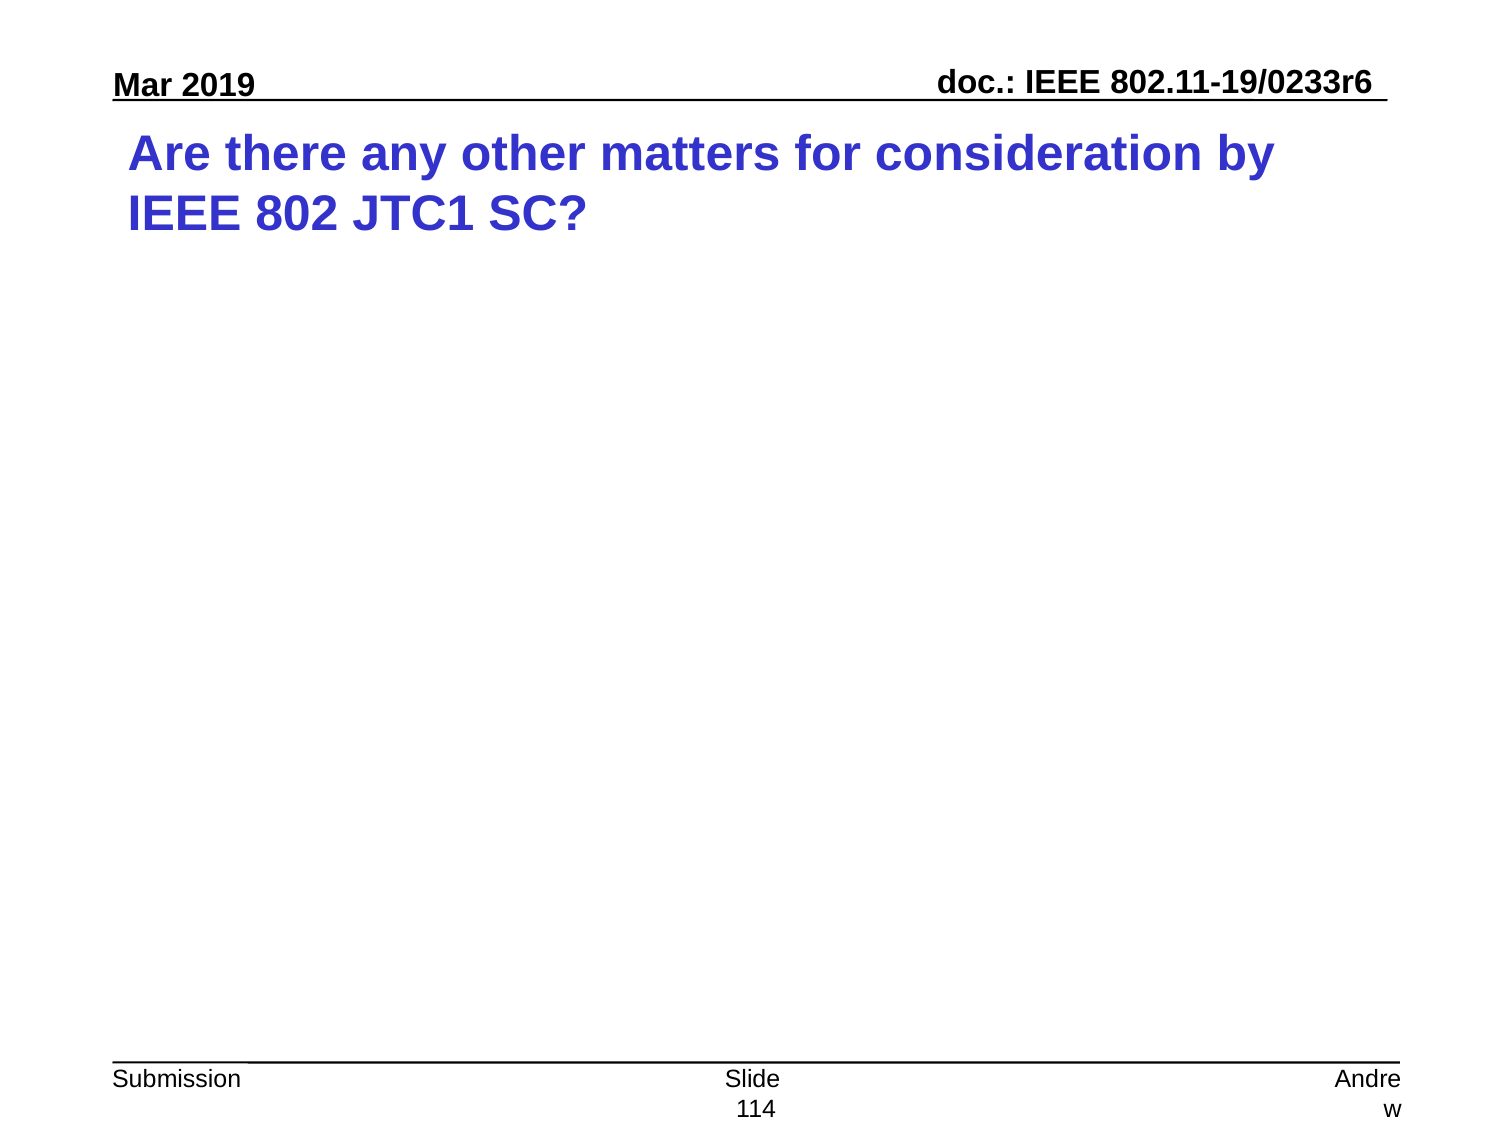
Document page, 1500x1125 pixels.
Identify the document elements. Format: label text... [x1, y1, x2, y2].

slide_number Slide 114 [709, 1061, 803, 1093]
title Are there any other matters for consideration by IEEE 802 JTC1 SC? [112, 112, 1388, 288]
footer Andrew Myles, Cisco [1320, 1061, 1402, 1093]
